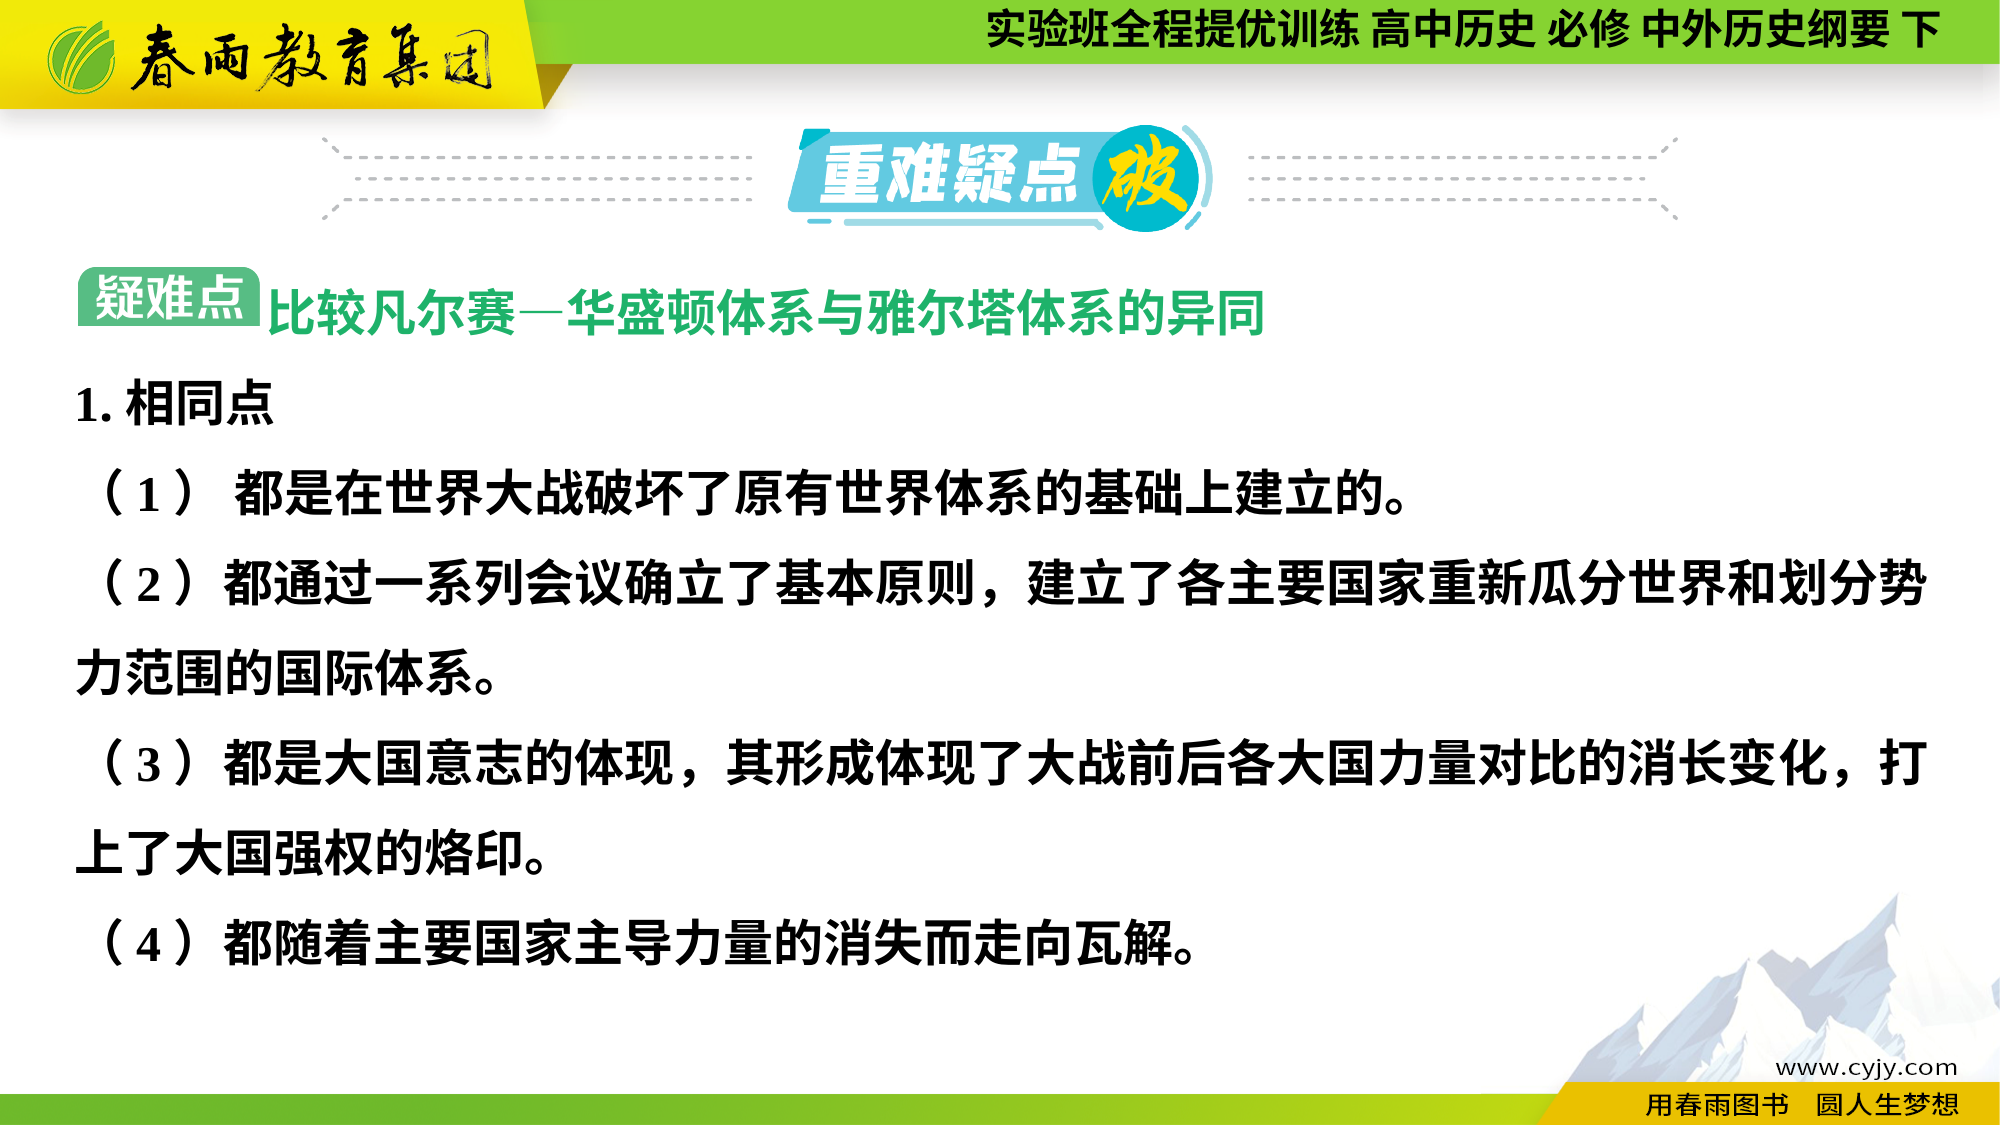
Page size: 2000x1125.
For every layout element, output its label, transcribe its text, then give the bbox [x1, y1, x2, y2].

list 比较凡尔赛—华盛顿体系与雅尔塔体系的异同 1.相同点 （1） 都是在世界大战破坏了原有世界体系的基础上建立的。 （2）都通过一系列会议确立了基本原则，建立了各主要国家重新瓜分世界和划分势力范围的国际体系。 （3）都是大国意志的体现，其形成体现了大战前后各大国力量对比的消长变化，打上了大国强权的烙印。 （4）都随着主要国家主导力量的消失而走向瓦解。 [59, 243, 1944, 975]
picture [0, 0, 2000, 1125]
